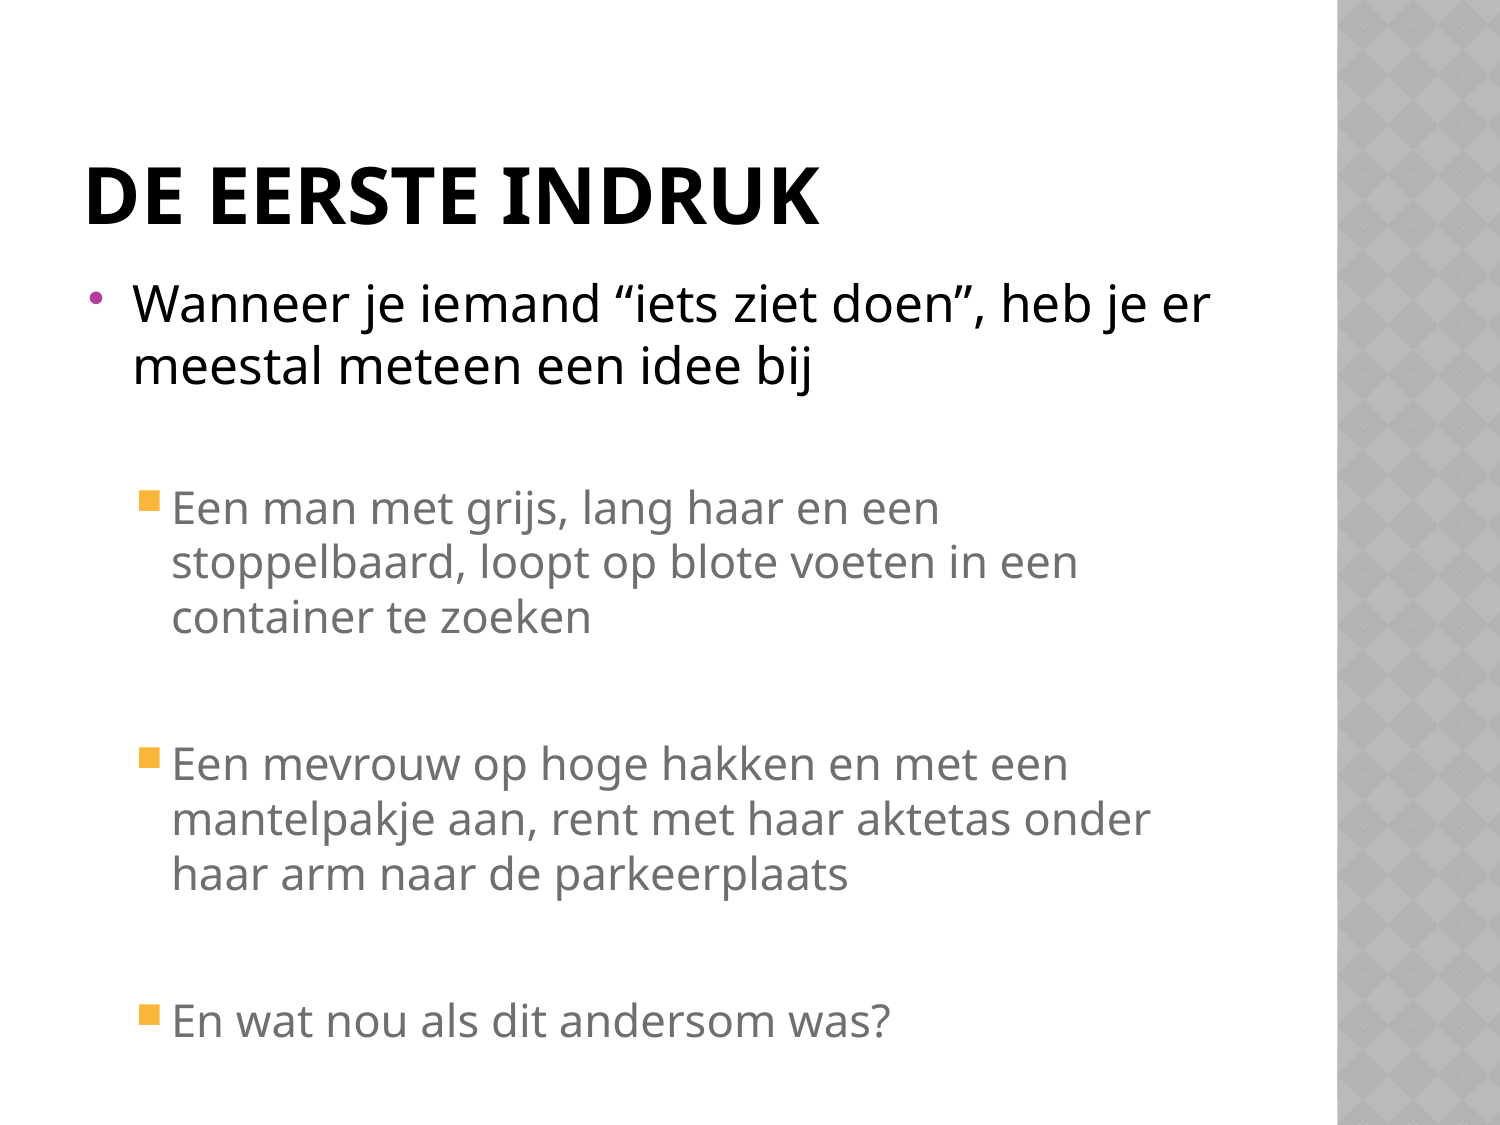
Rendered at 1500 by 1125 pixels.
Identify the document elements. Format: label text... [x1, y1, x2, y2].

title De eerste indruK [75, 52, 1263, 240]
list Wanneer je iemand “iets ziet doen”, heb je er meestal meteen een idee bij Een man met grijs, lang haar en een stoppelbaard, loopt op blote voeten in een container te zoeken Een mevrouw op hoge hakken en met een mantelpakje aan, rent met haar aktetas onder haar arm naar de parkeerplaats En wat nou als dit andersom was? [75, 264, 1263, 1059]
